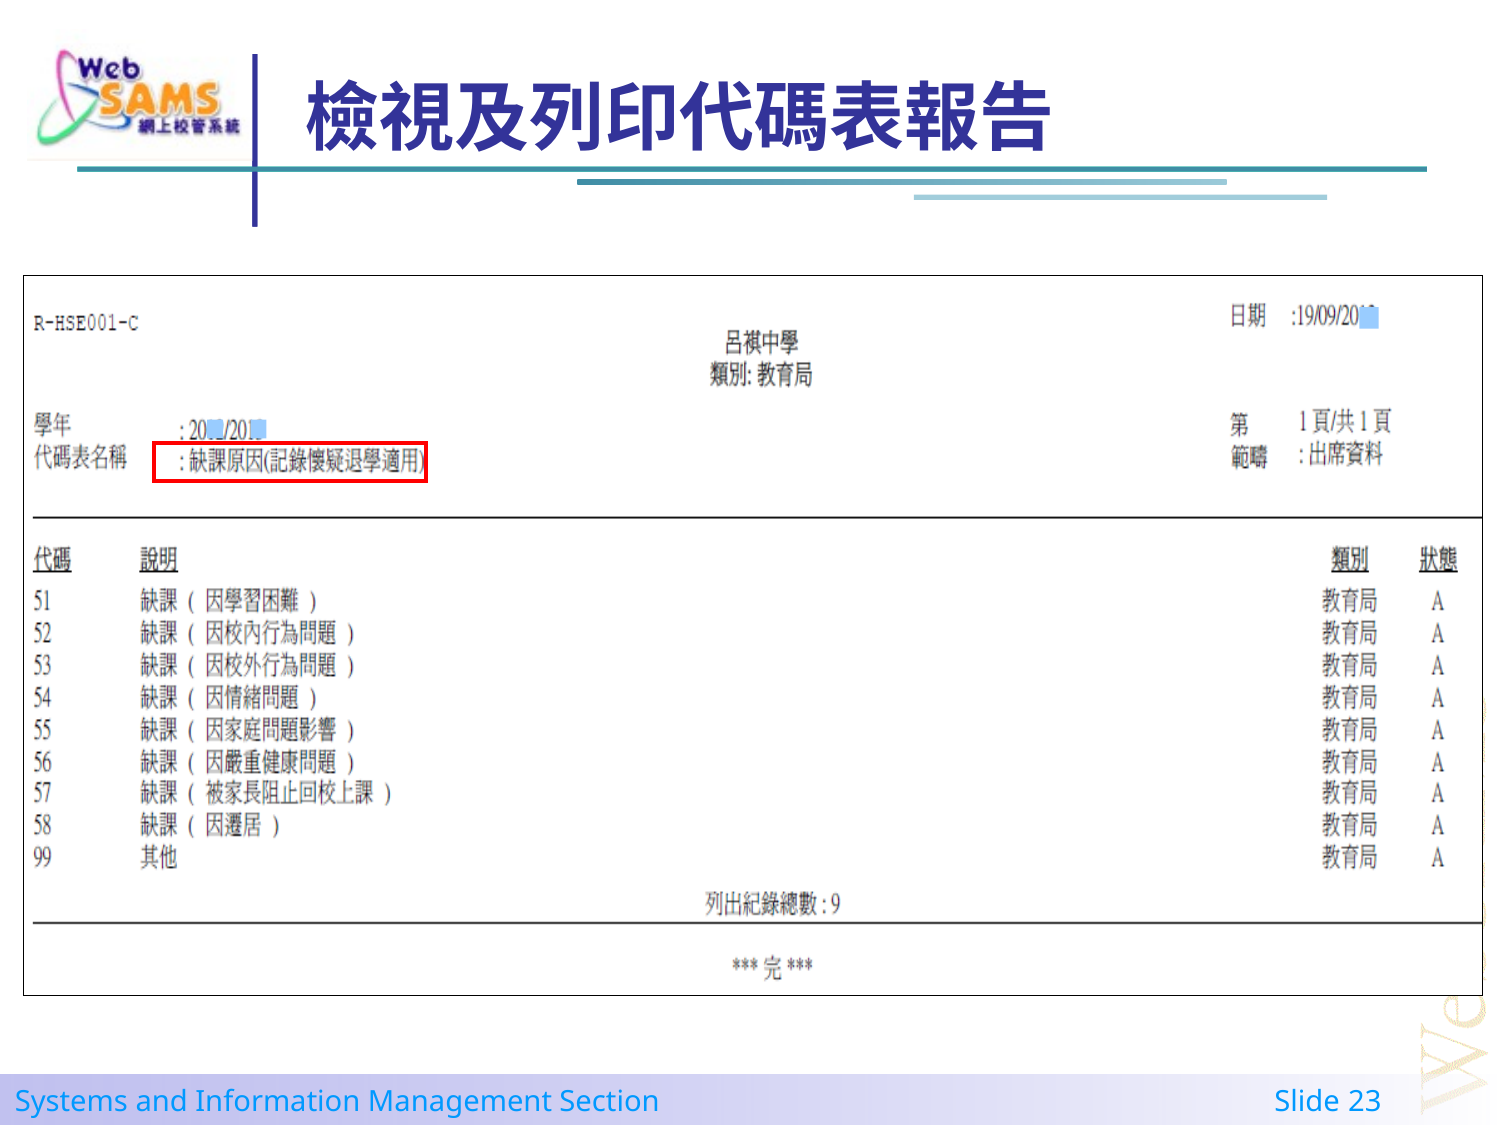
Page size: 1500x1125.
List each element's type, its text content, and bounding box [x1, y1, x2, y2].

picture [27, 29, 253, 161]
title 檢視及列印代碼表報告 [289, 41, 1465, 167]
picture [22, 275, 1500, 1074]
